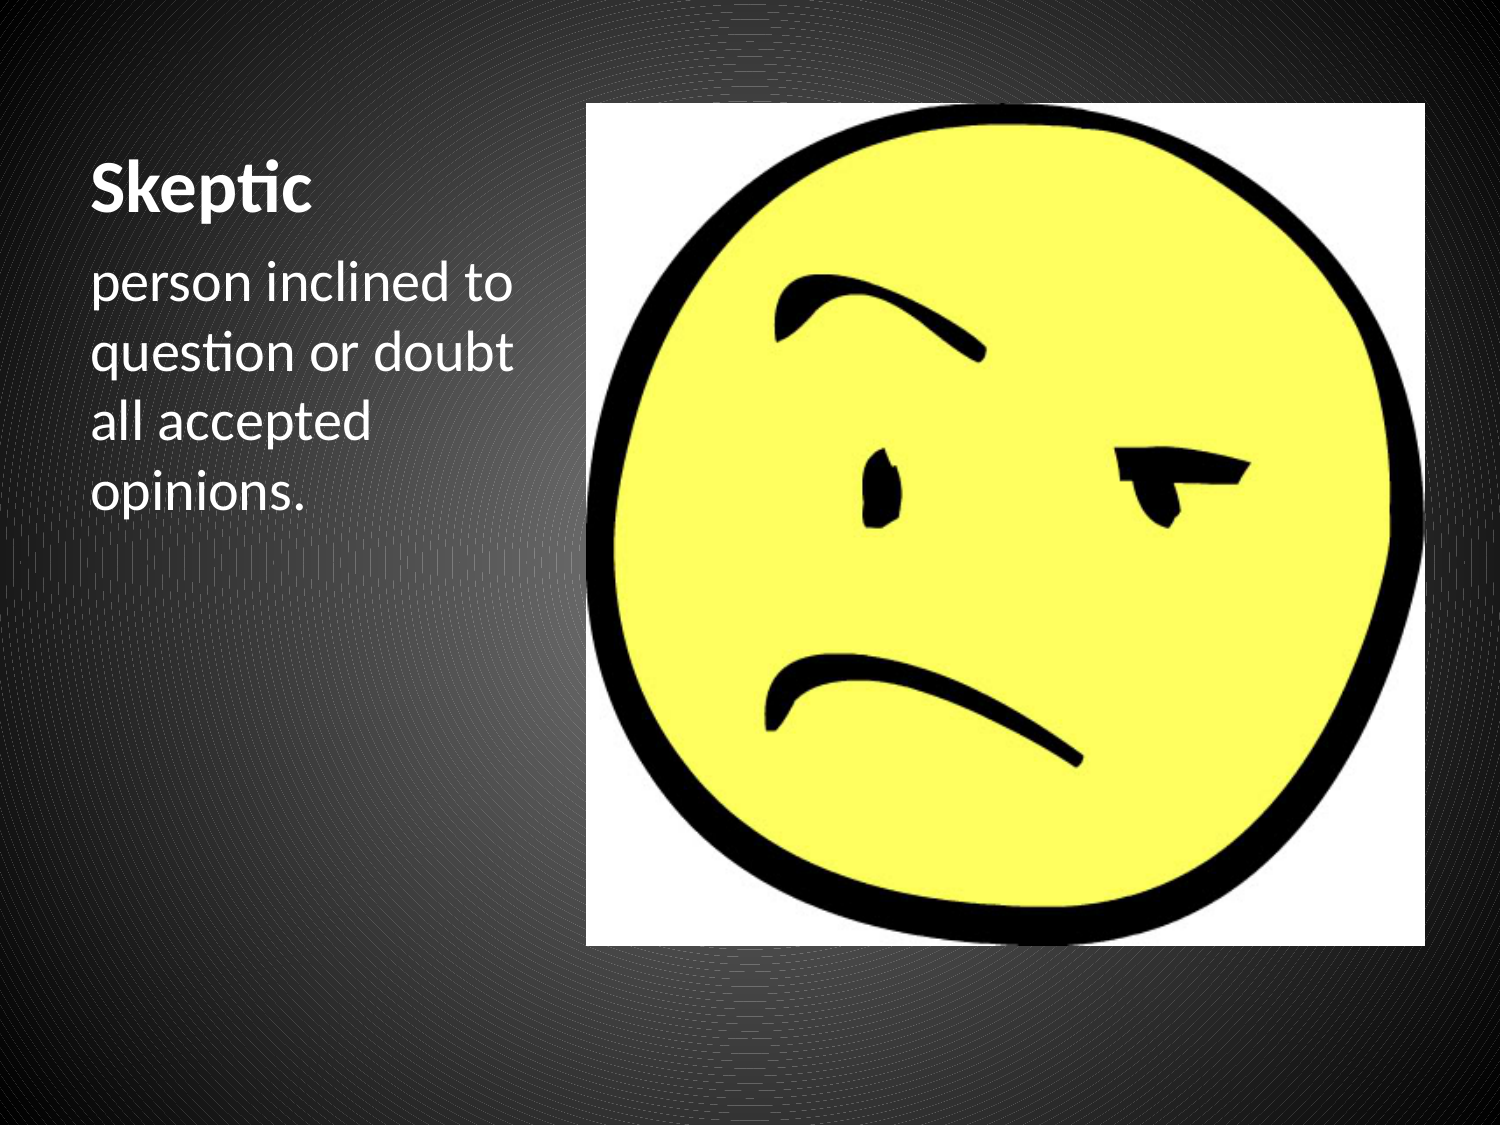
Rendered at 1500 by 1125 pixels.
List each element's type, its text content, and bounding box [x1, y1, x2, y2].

title Skeptic [75, 44, 569, 235]
list person inclined to question or doubt all accepted opinions. [75, 235, 569, 1005]
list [586, 44, 1426, 1006]
